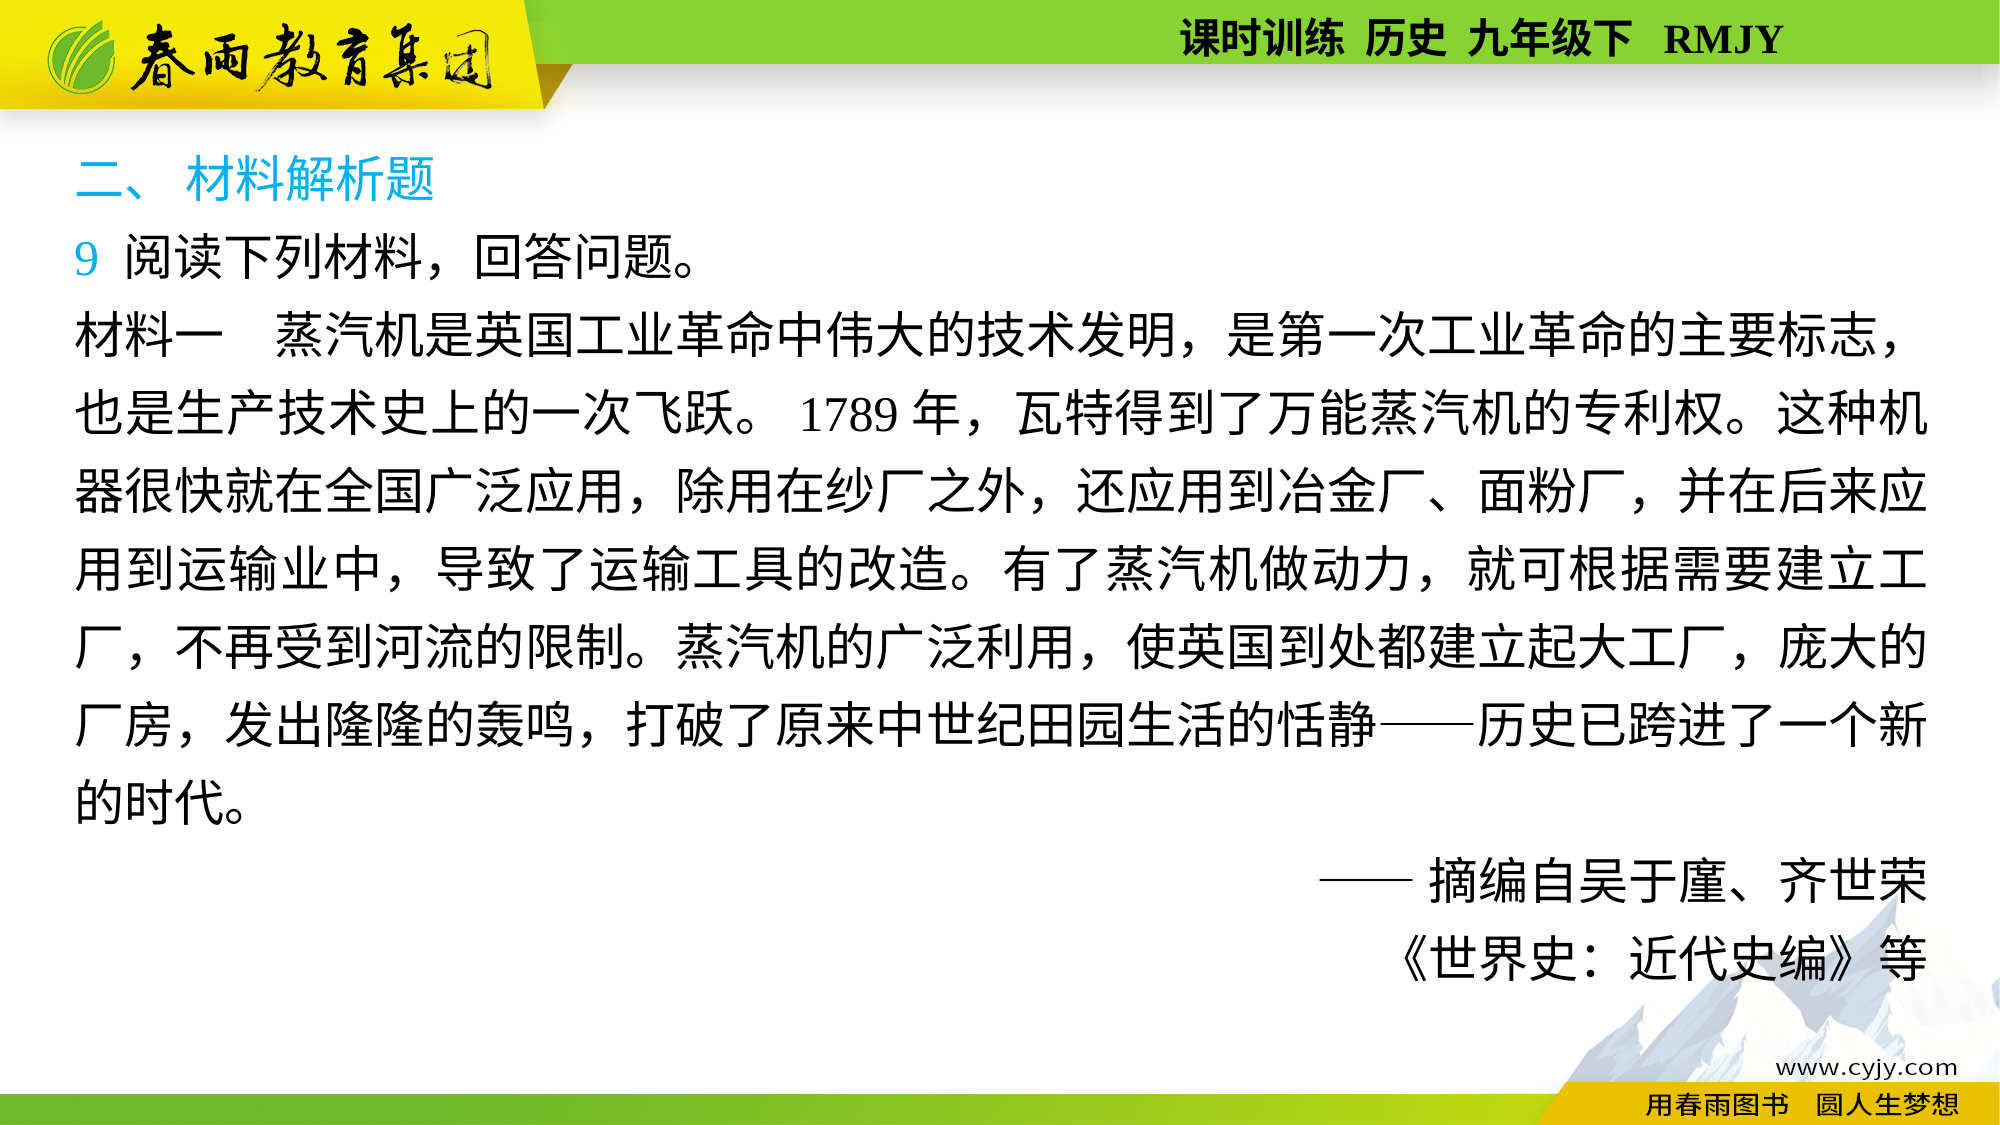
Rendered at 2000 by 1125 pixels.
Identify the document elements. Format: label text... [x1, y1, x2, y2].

list 二、 材料解析题 9 阅读下列材料，回答问题。 材料一 蒸汽机是英国工业革命中伟大的技术发明，是第一次工业革命的主要标志，也是生产技术史上的一次飞跃。1789年，瓦特得到了万能蒸汽机的专利权。这种机器很快就在全国广泛应用，除用在纱厂之外，还应用到冶金厂、面粉厂，并在后来应用到运输业中，导致了运输工具的改造。有了蒸汽机做动力，就可根据需要建立工厂，不再受到河流的限制。蒸汽机的广泛利用，使英国到处都建立起大工厂，庞大的厂房，发出隆隆的轰鸣，打破了原来中世纪田园生活的恬静——历史已跨进了一个新的时代。 ——摘编自吴于廑、齐世荣 《世界史：近代史编》等 [59, 122, 1944, 996]
picture [0, 0, 2000, 1125]
